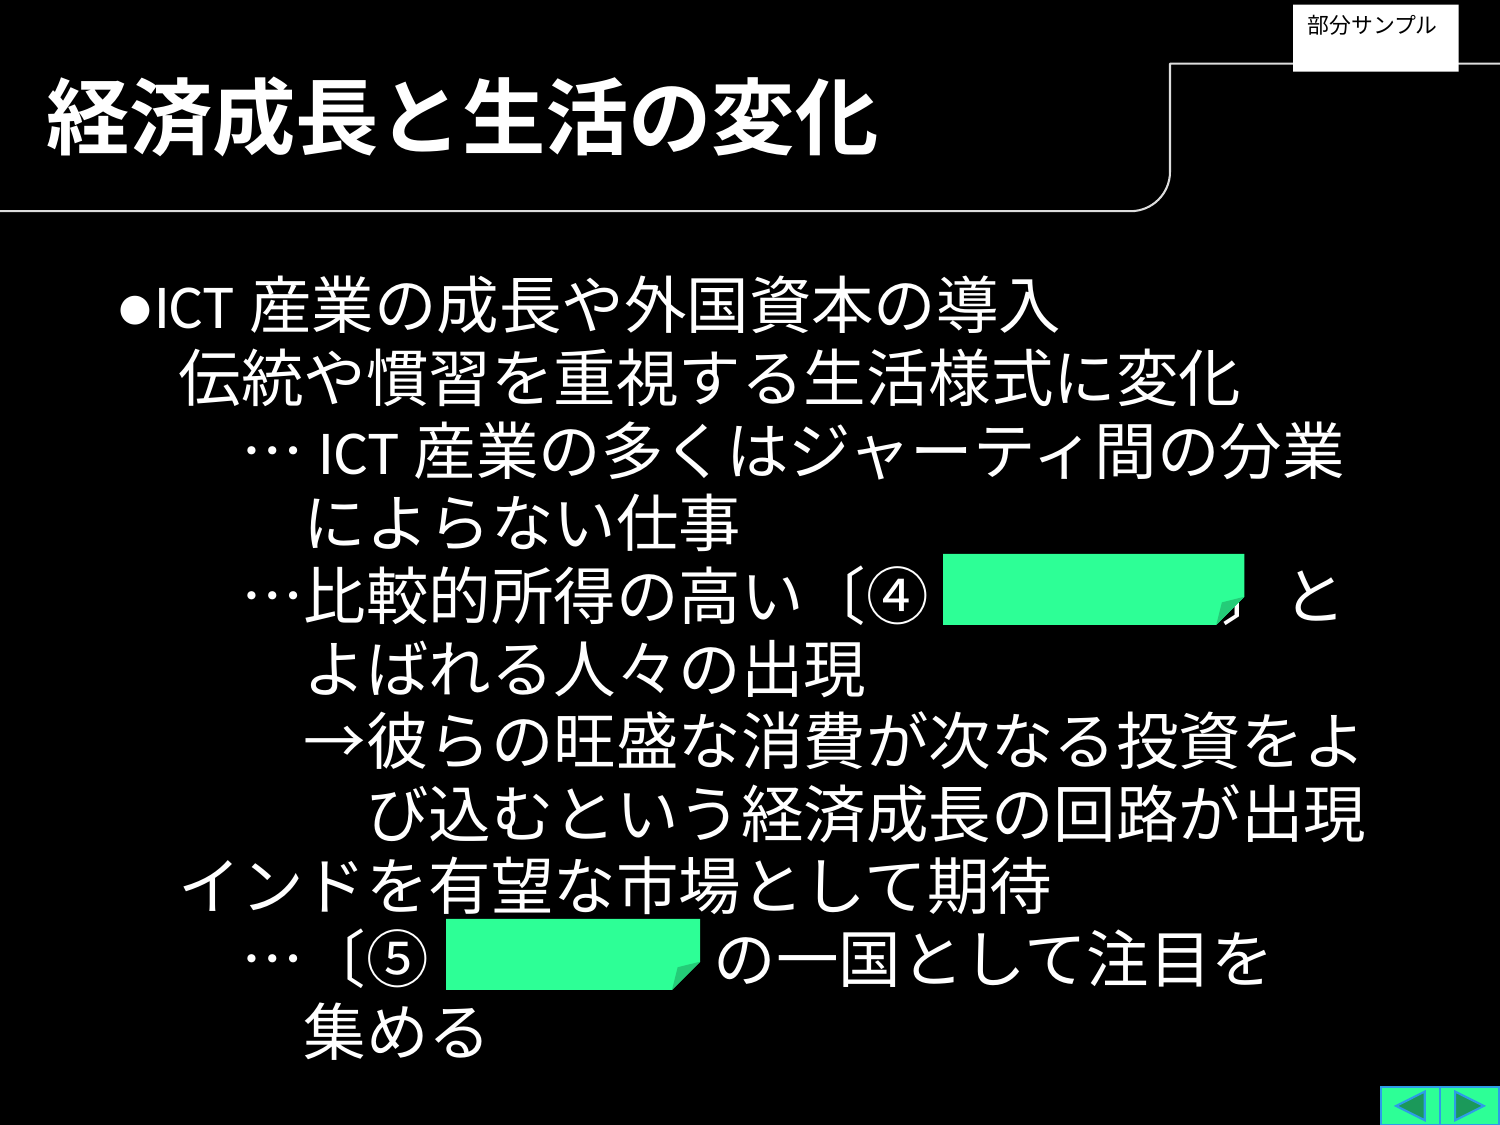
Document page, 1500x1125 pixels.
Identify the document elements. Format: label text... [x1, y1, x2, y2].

text_box 部分サンプル [1293, 4, 1459, 72]
text_box [445, 917, 704, 991]
text_box [942, 552, 1248, 626]
text_box 経済成長と生活の変化 [31, 43, 1164, 173]
list ●ICT産業の成長や外国資本の導入 伝統や慣習を重視する生活様式に変化 …ICT産業の多くはジャーティ間の分業 によらない仕事 …比較的所得の高い〔④ 新中間層 〕と よばれる人々の出現 →彼らの旺盛な消費が次なる投資をよ び込むという経済成長の回路が出現 インドを有望な市場として期待 …〔⑤ BRICS 〕の一国として注目を 集める [116, 270, 1459, 1087]
